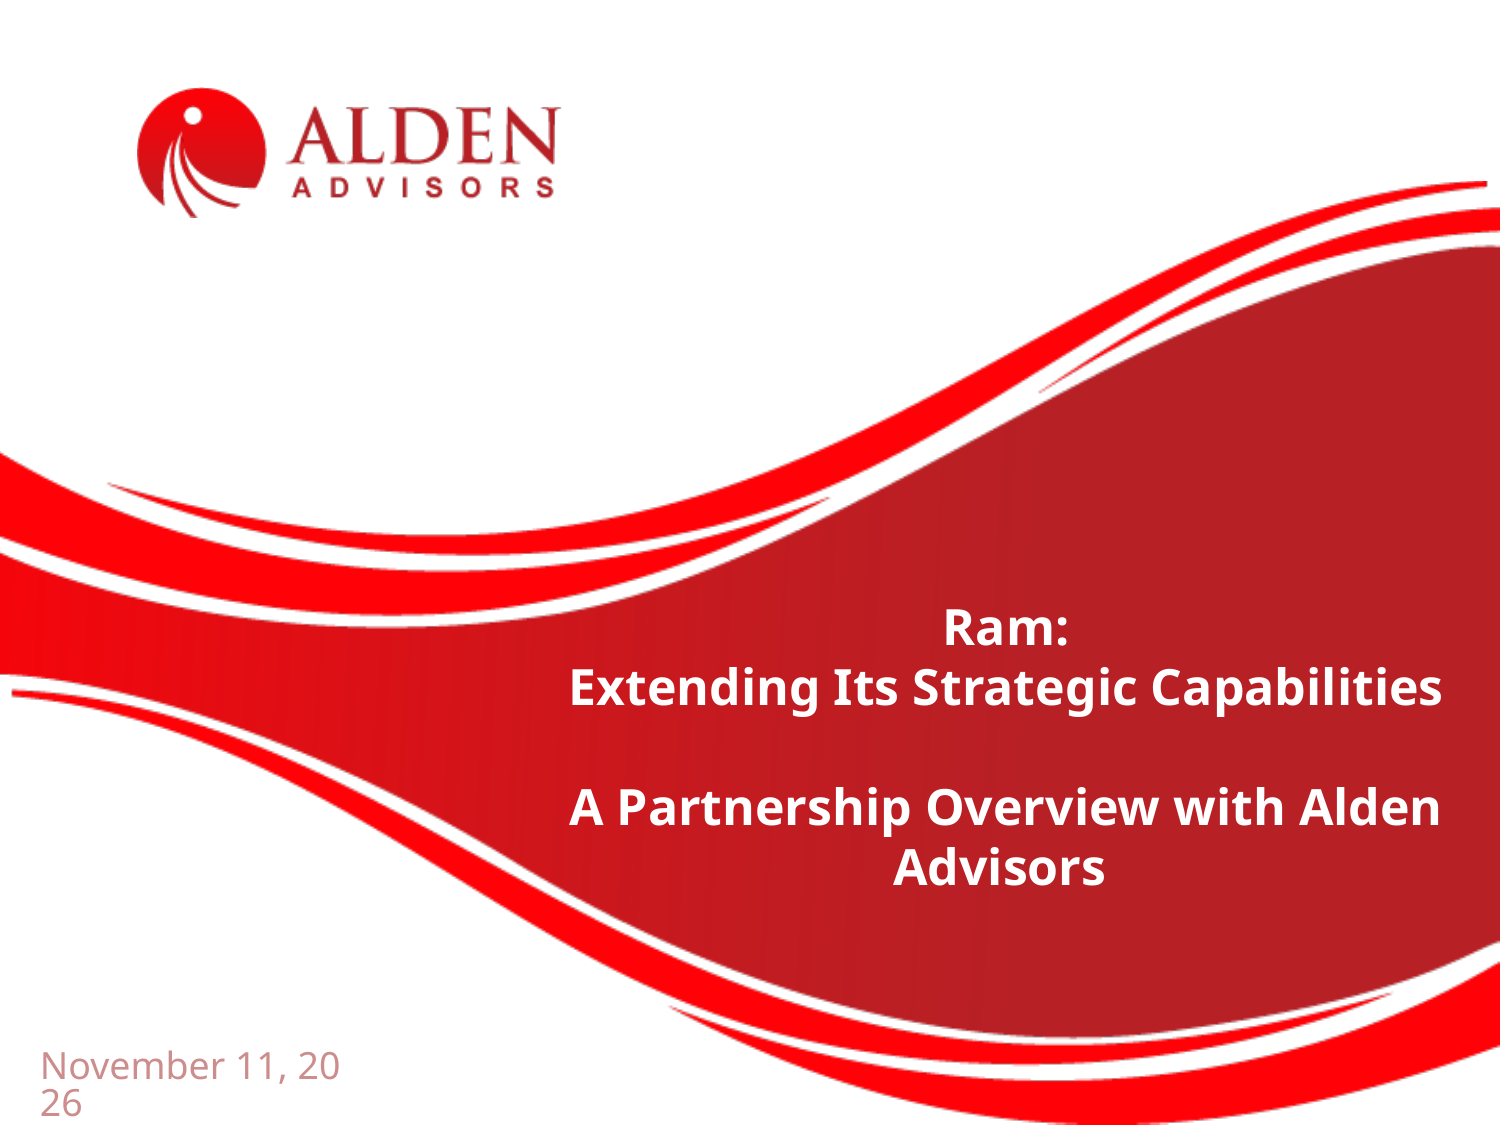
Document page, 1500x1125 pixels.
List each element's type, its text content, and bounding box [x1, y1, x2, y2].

picture [0, 87, 1500, 1125]
title Ram: Extending Its Strategic Capabilities A Partnership Overview with Alden Advisors [512, 624, 1500, 866]
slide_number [24, 1037, 375, 1098]
